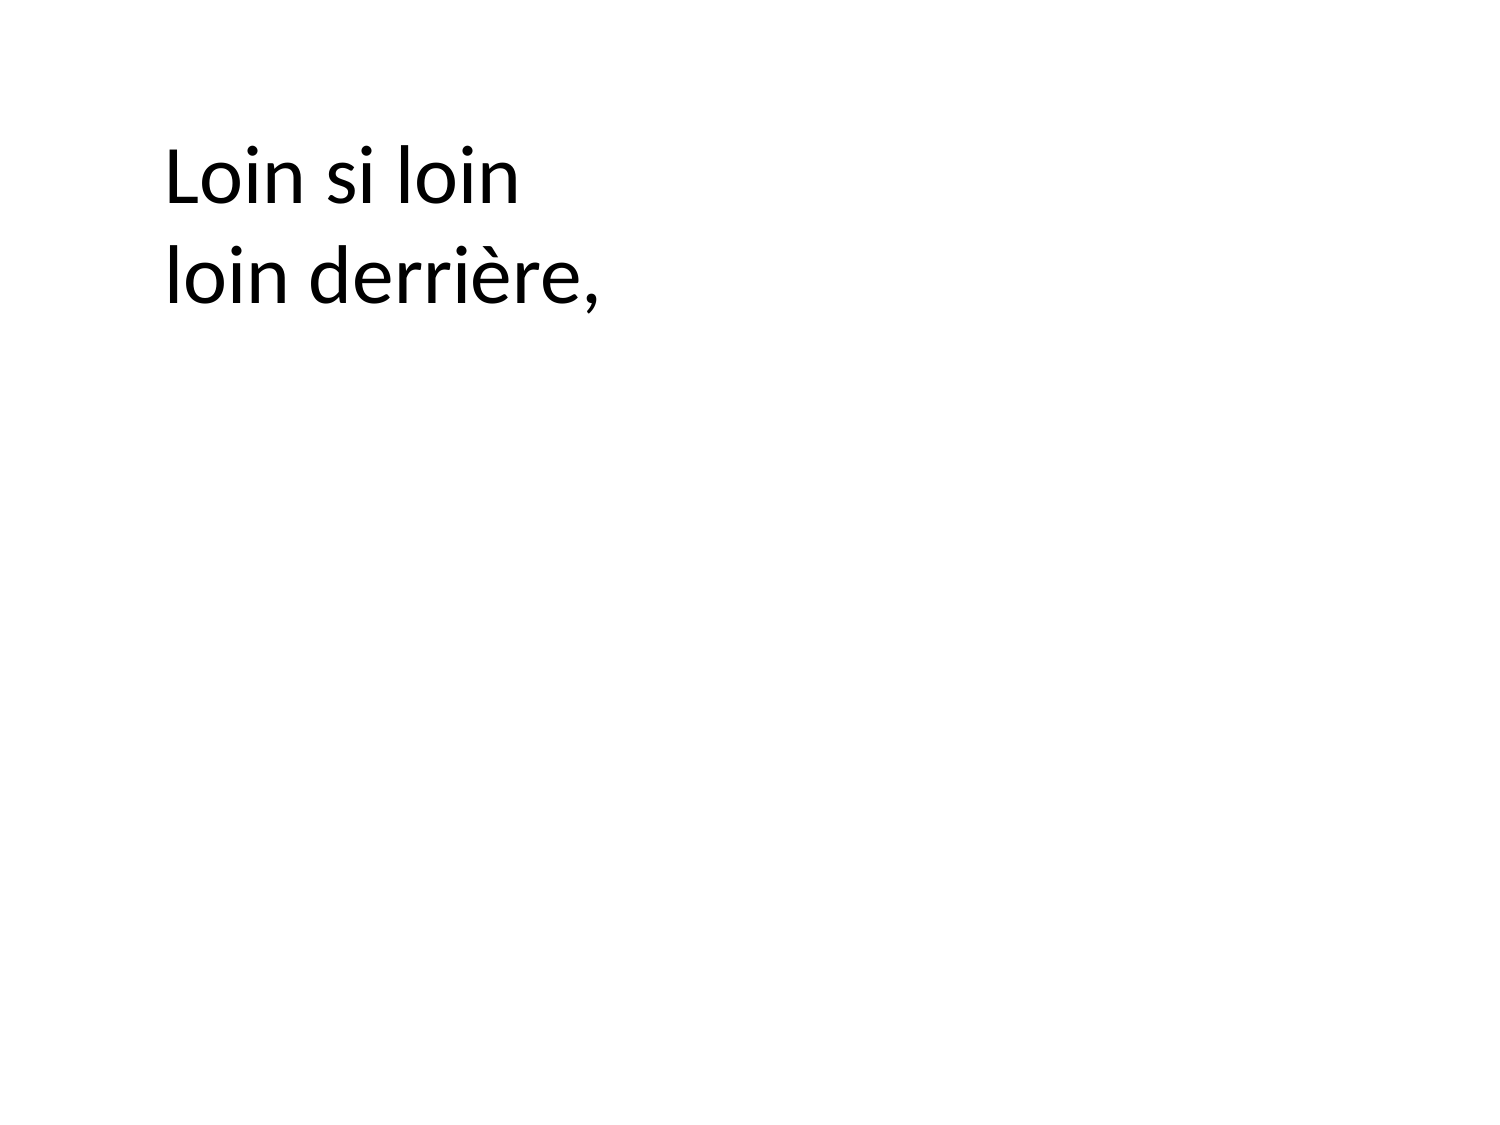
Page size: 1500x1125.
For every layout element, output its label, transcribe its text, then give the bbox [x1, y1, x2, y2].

text_box Loin si loin loin derrière, [149, 112, 900, 328]
